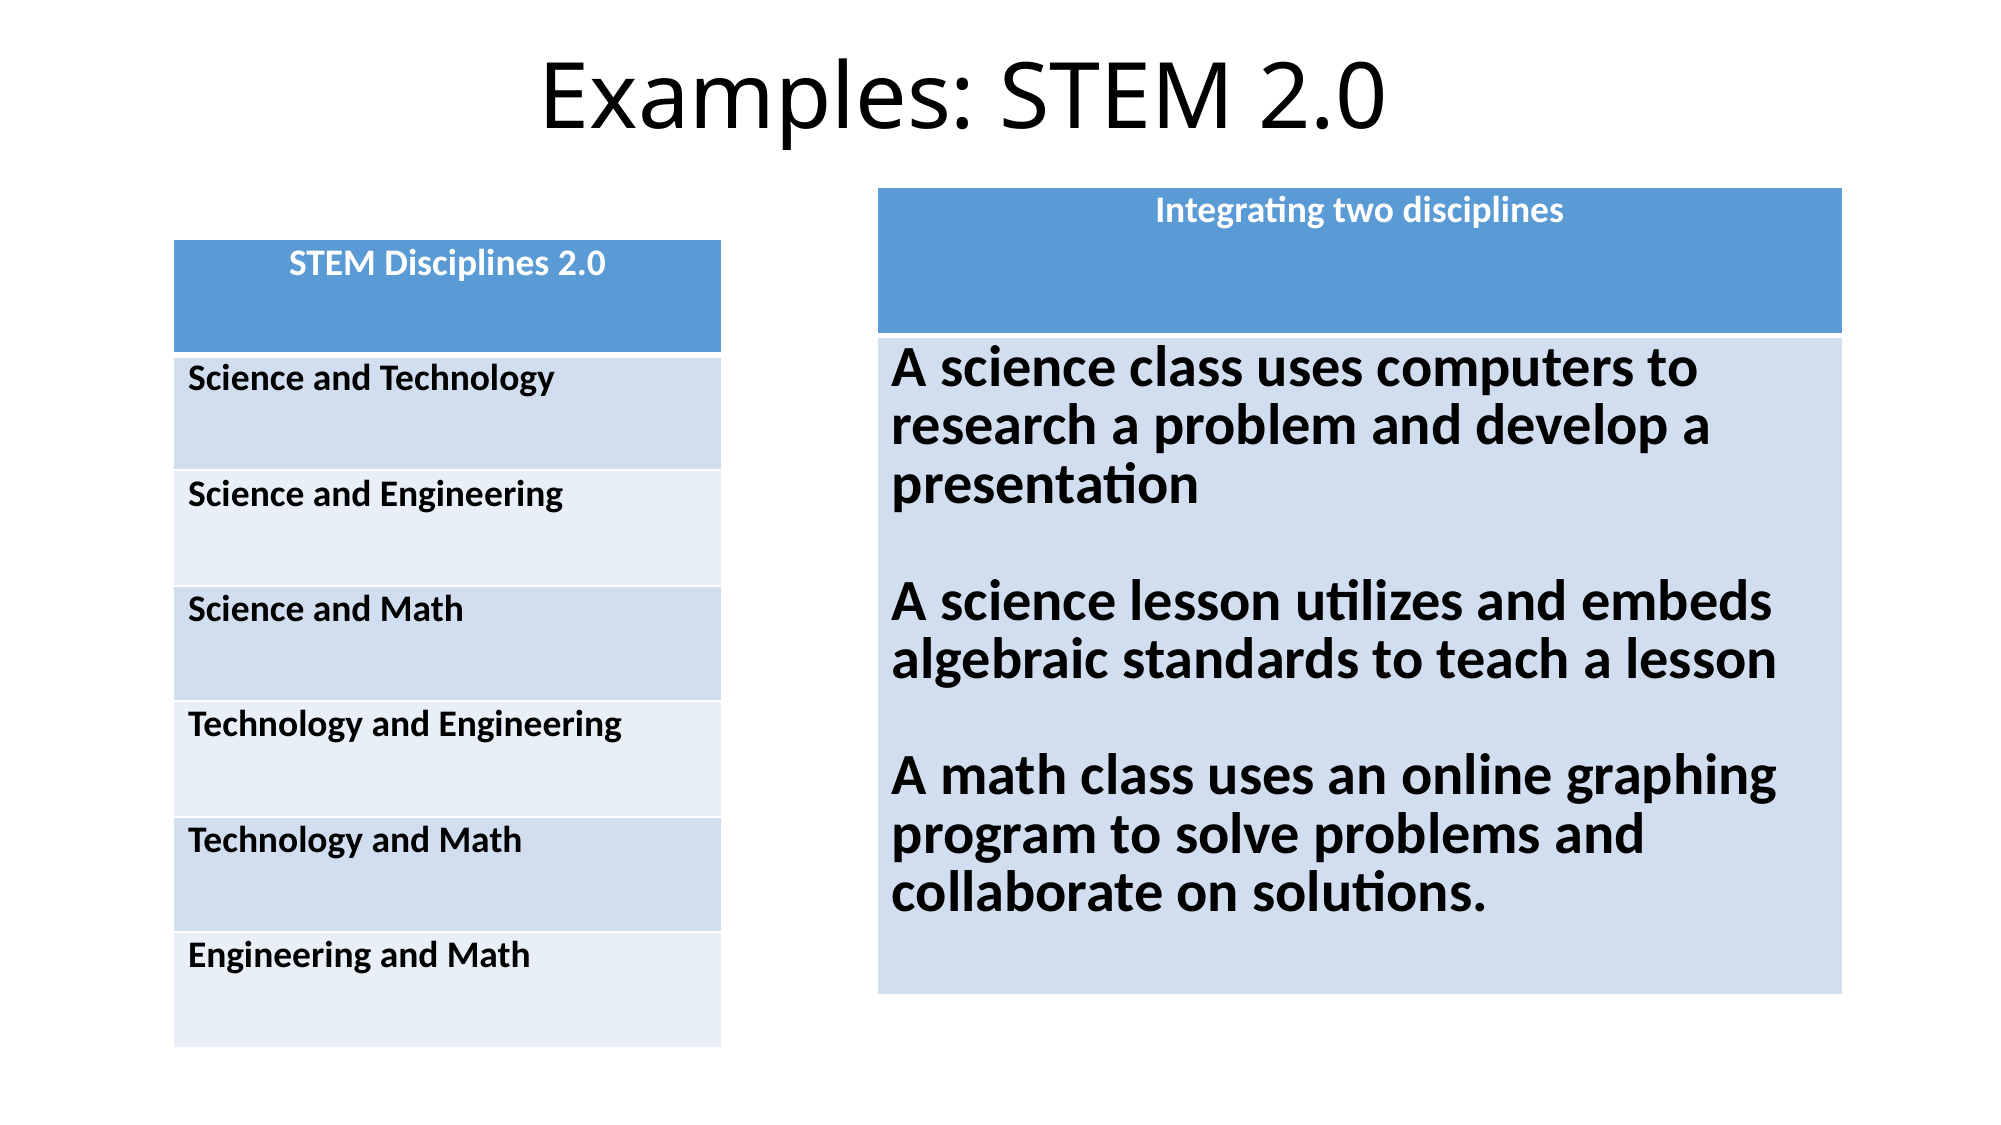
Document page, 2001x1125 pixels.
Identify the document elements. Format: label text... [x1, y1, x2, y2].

table_cell Technology and Engineering [174, 702, 721, 816]
title Examples: STEM 2.0 [316, 34, 1611, 165]
table_cell A science class uses computers to research a problem and develop a presentation A science lesson utilizes and embeds algebraic standards to teach a lesson A math class uses an online graphing program to solve problems and collaborate on solutions. [878, 338, 1842, 994]
table_header STEM Disciplines 2.0 [174, 240, 721, 352]
table_header Integrating two disciplines [878, 188, 1842, 333]
table_cell Science and Math [174, 587, 721, 700]
table_cell Science and Technology [174, 358, 721, 469]
table_cell Science and Engineering [174, 471, 721, 585]
table_cell Engineering and Math [174, 933, 721, 1047]
table_cell Technology and Math [174, 818, 721, 931]
